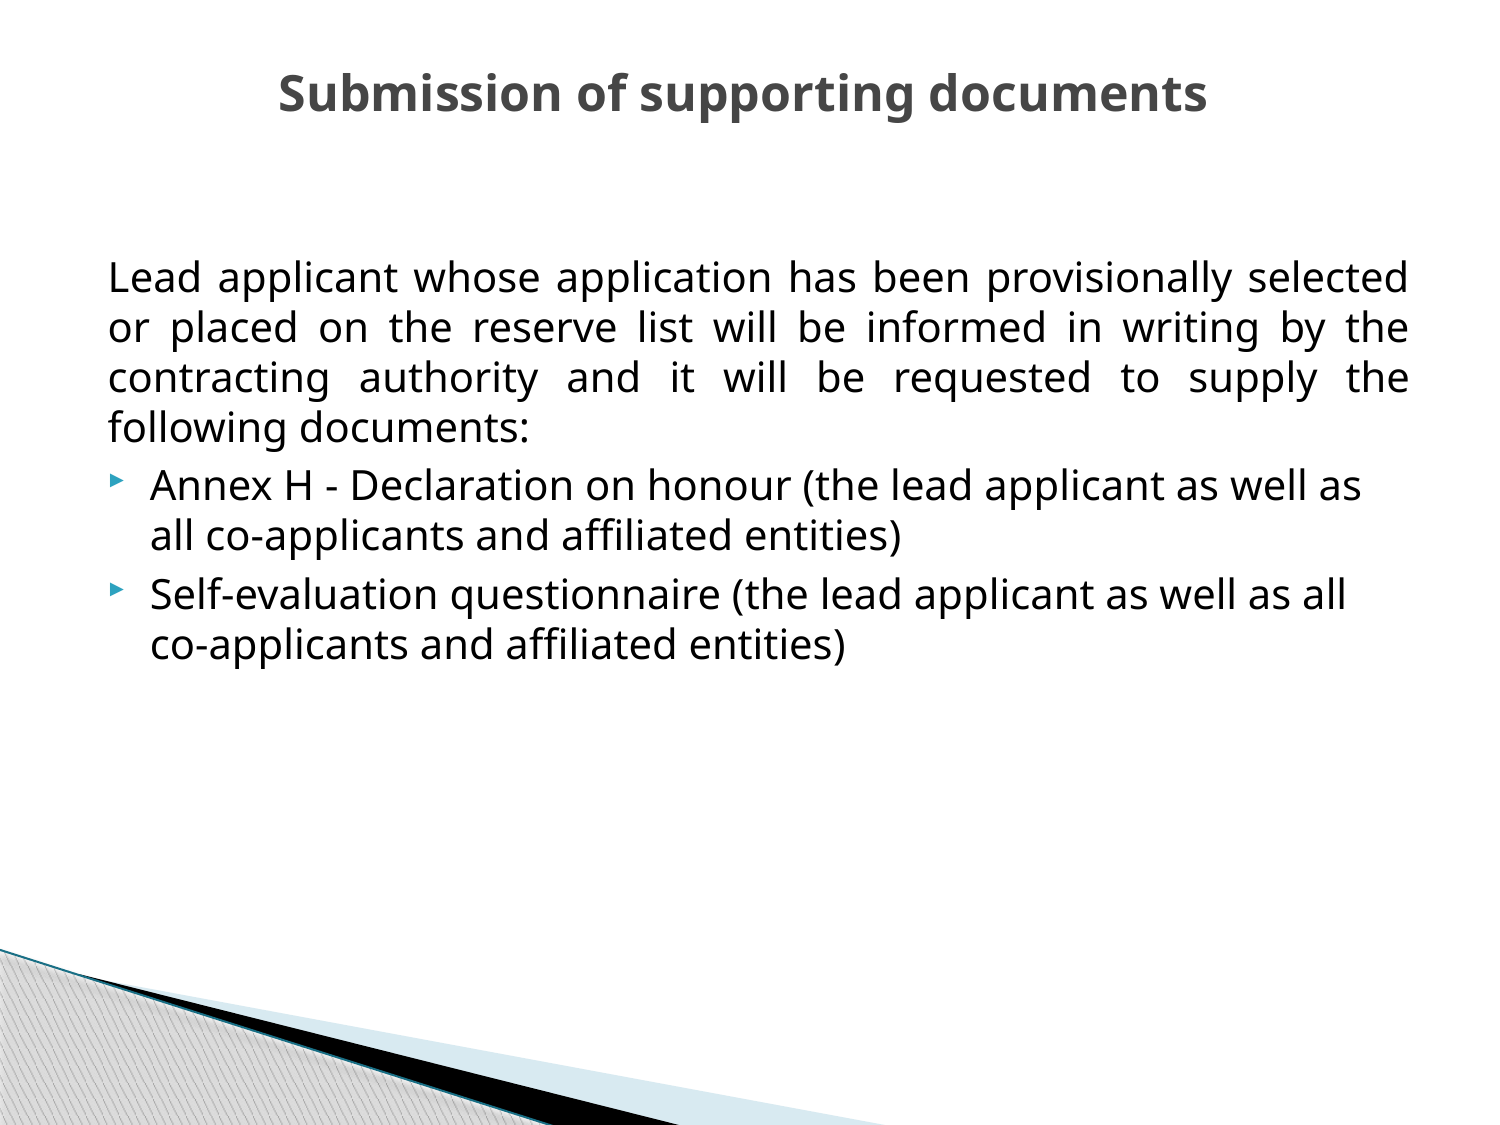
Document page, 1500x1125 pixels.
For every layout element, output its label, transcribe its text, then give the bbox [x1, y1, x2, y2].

list Lead applicant whose application has been provisionally selected or placed on the reserve list will be informed in writing by the contracting authority and it will be requested to supply the following documents: Annex H - Declaration on honour (the lead applicant as well as all co-applicants and affiliated entities) Self-evaluation questionnaire (the lead applicant as well as all co-applicants and affiliated entities) [75, 243, 1425, 986]
title Submission of supporting documents [75, 45, 1425, 138]
